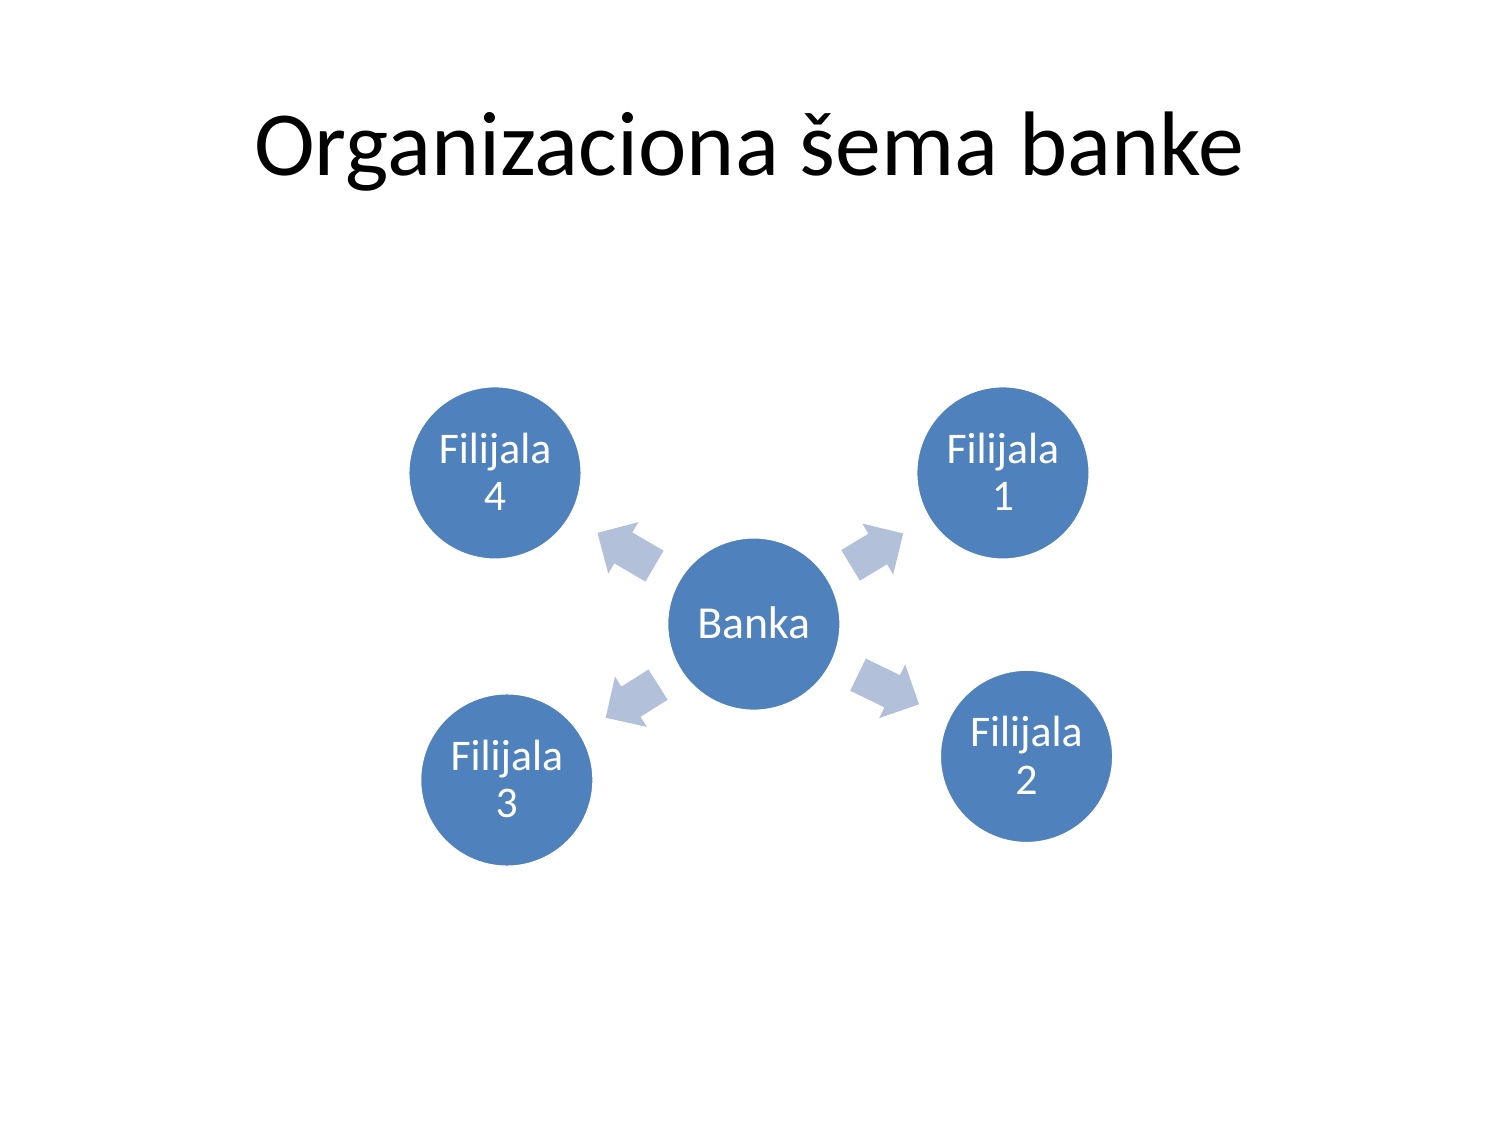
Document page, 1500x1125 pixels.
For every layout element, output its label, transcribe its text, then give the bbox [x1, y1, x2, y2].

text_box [253, 290, 1255, 958]
title Organizaciona šema banke [75, 45, 1425, 233]
